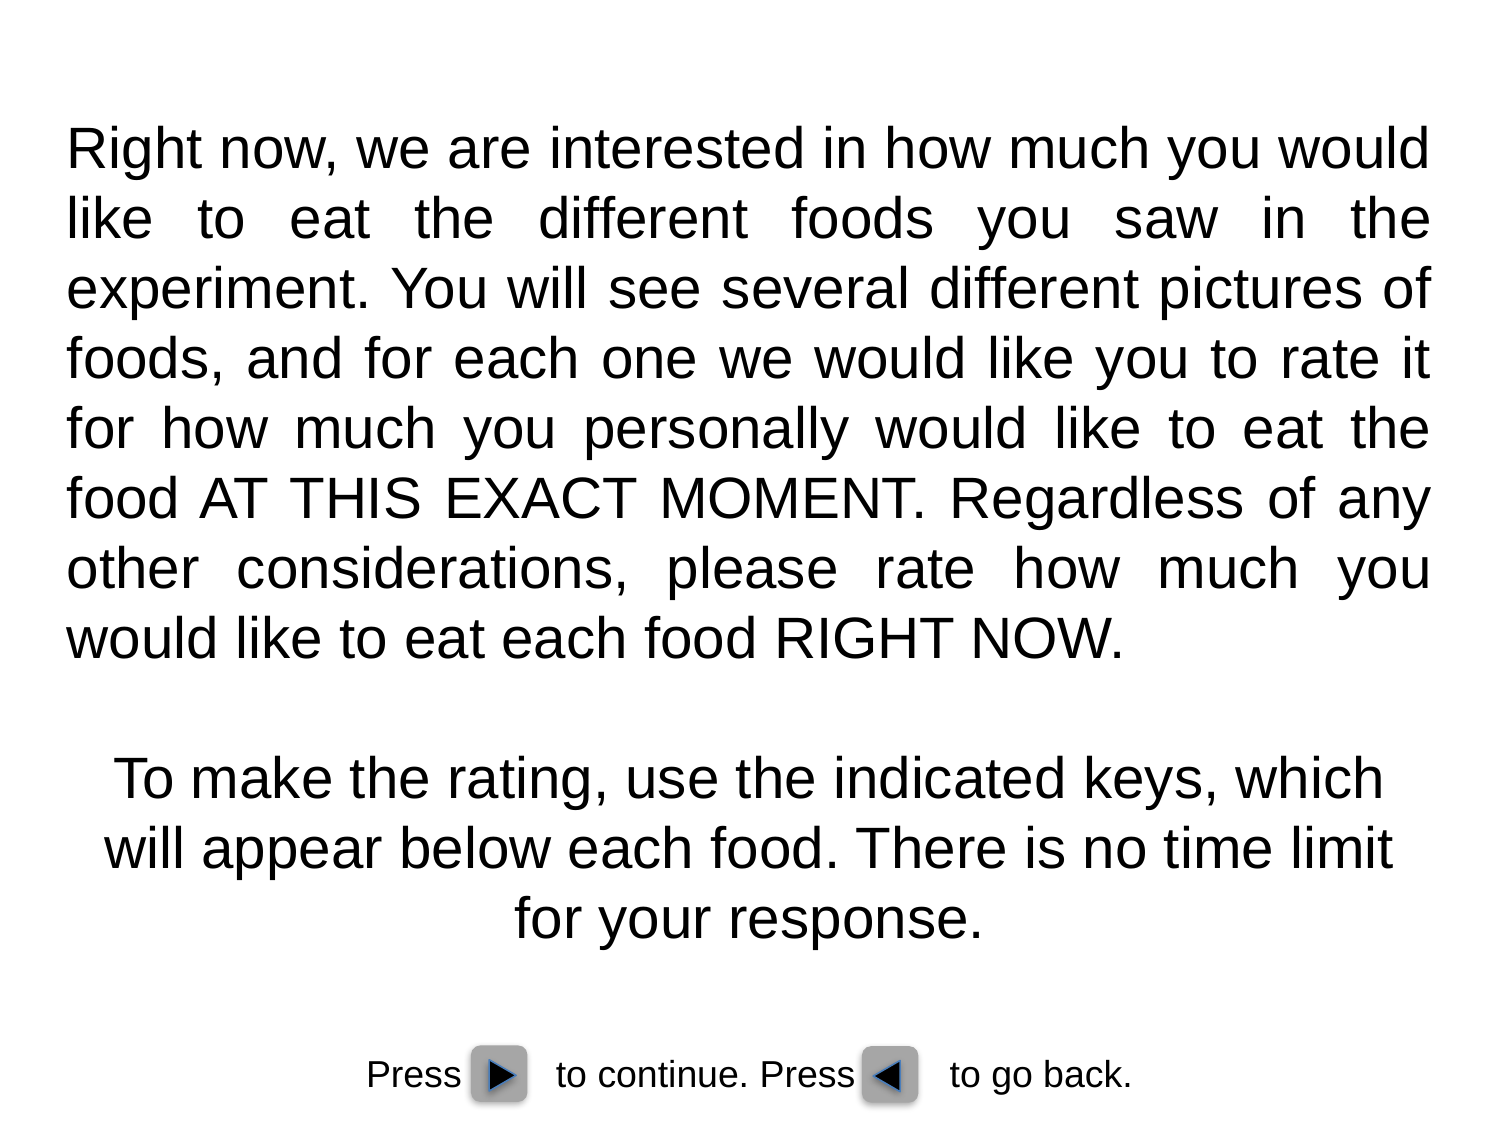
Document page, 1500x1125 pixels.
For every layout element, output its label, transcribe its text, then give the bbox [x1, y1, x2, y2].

text_box Right now, we are interested in how much you would like to eat the different foods you saw in the experiment. You will see several different pictures of foods, and for each one we would like you to rate it for how much you personally would like to eat the food AT THIS EXACT MOMENT. Regardless of any other considerations, please rate how much you would like to eat each food RIGHT NOW. To make the rating, use the indicated keys, which will appear below each food. There is no time limit for your response. [52, 102, 1448, 958]
